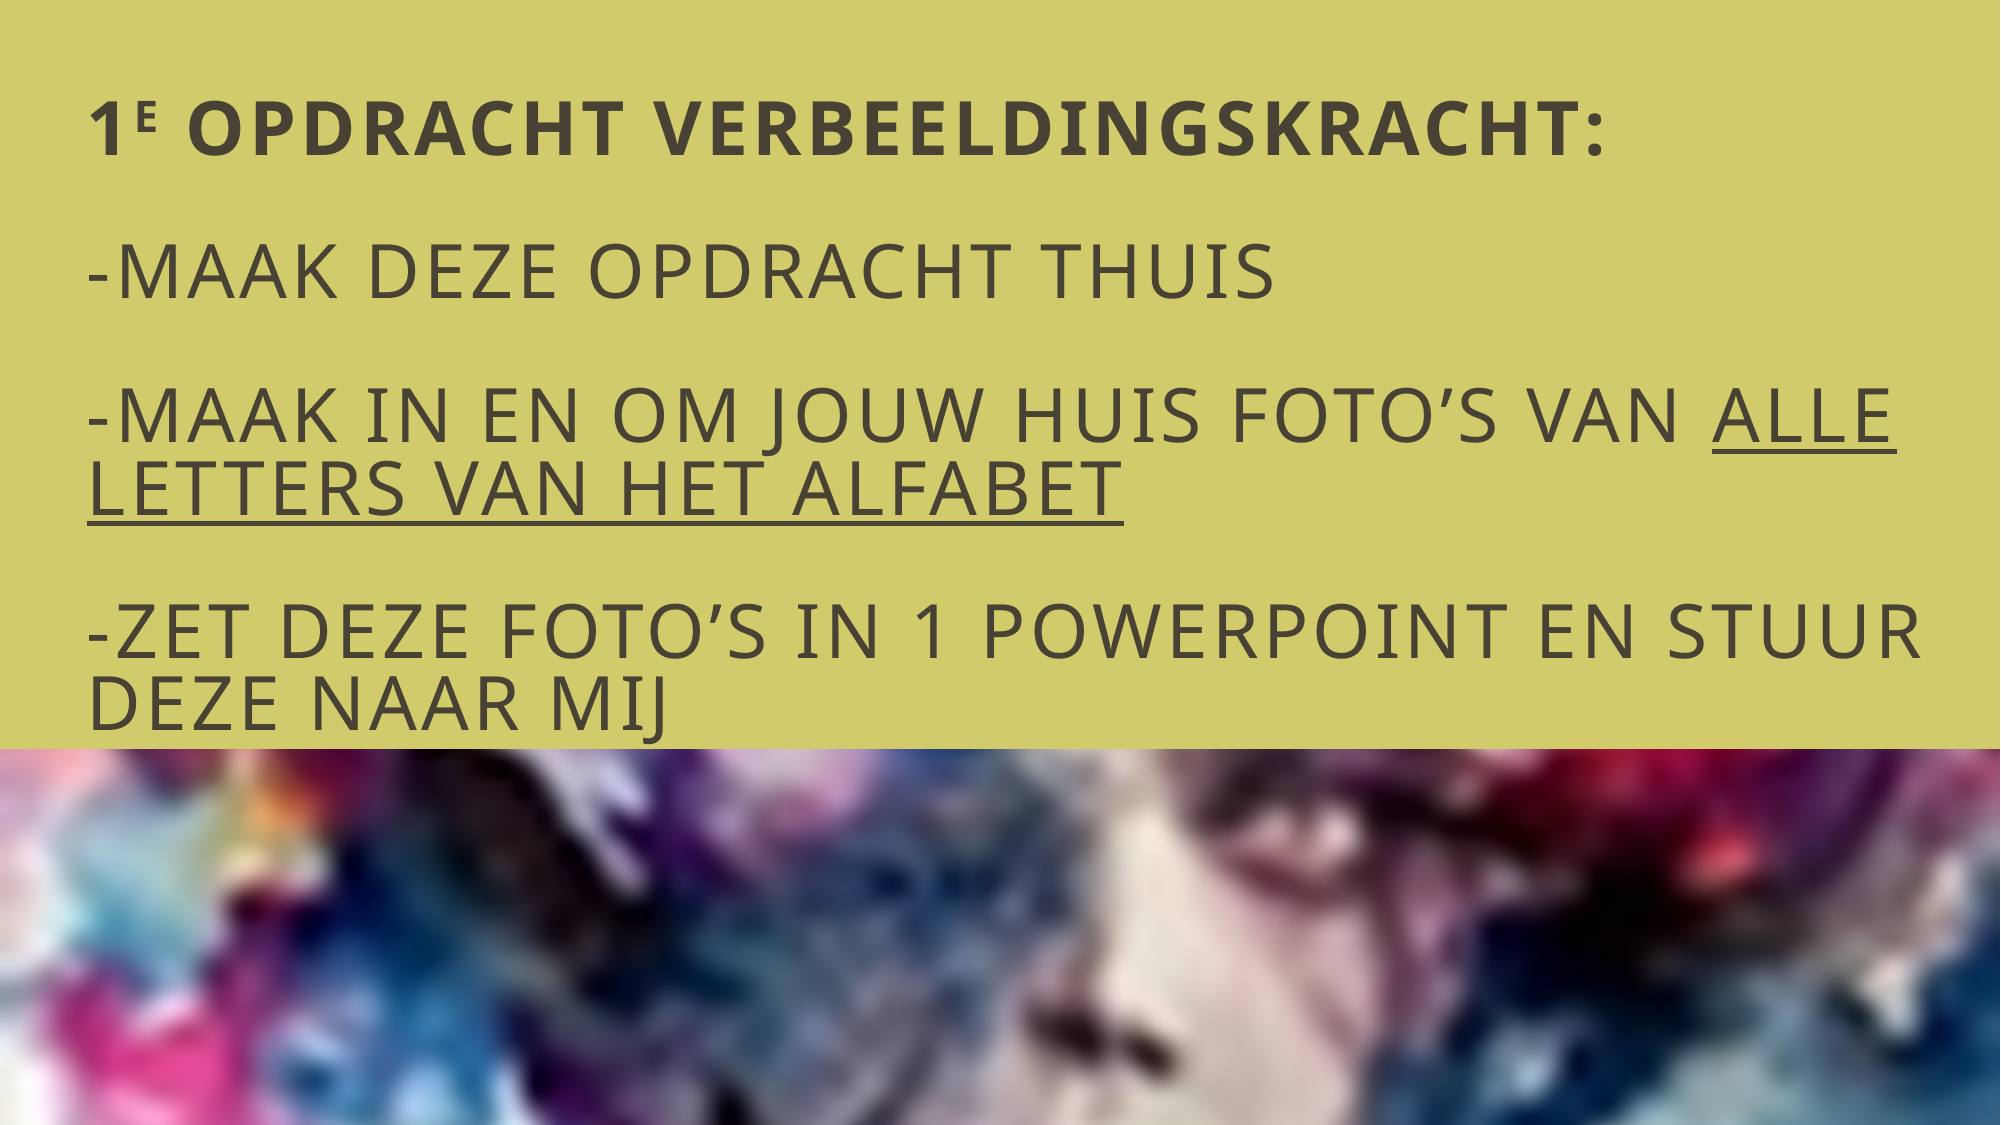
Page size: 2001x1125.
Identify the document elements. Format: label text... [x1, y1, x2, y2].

picture [0, 749, 2000, 1125]
title 1e opdracht veRbeeldingskracht: -maak deze opdracht thuis -maak in en om jouw huis foto’s van alle letters van het alfabet -zet deze foto’s in 1 powerpoint en stuur deze naar MIJ [71, 274, 2000, 515]
